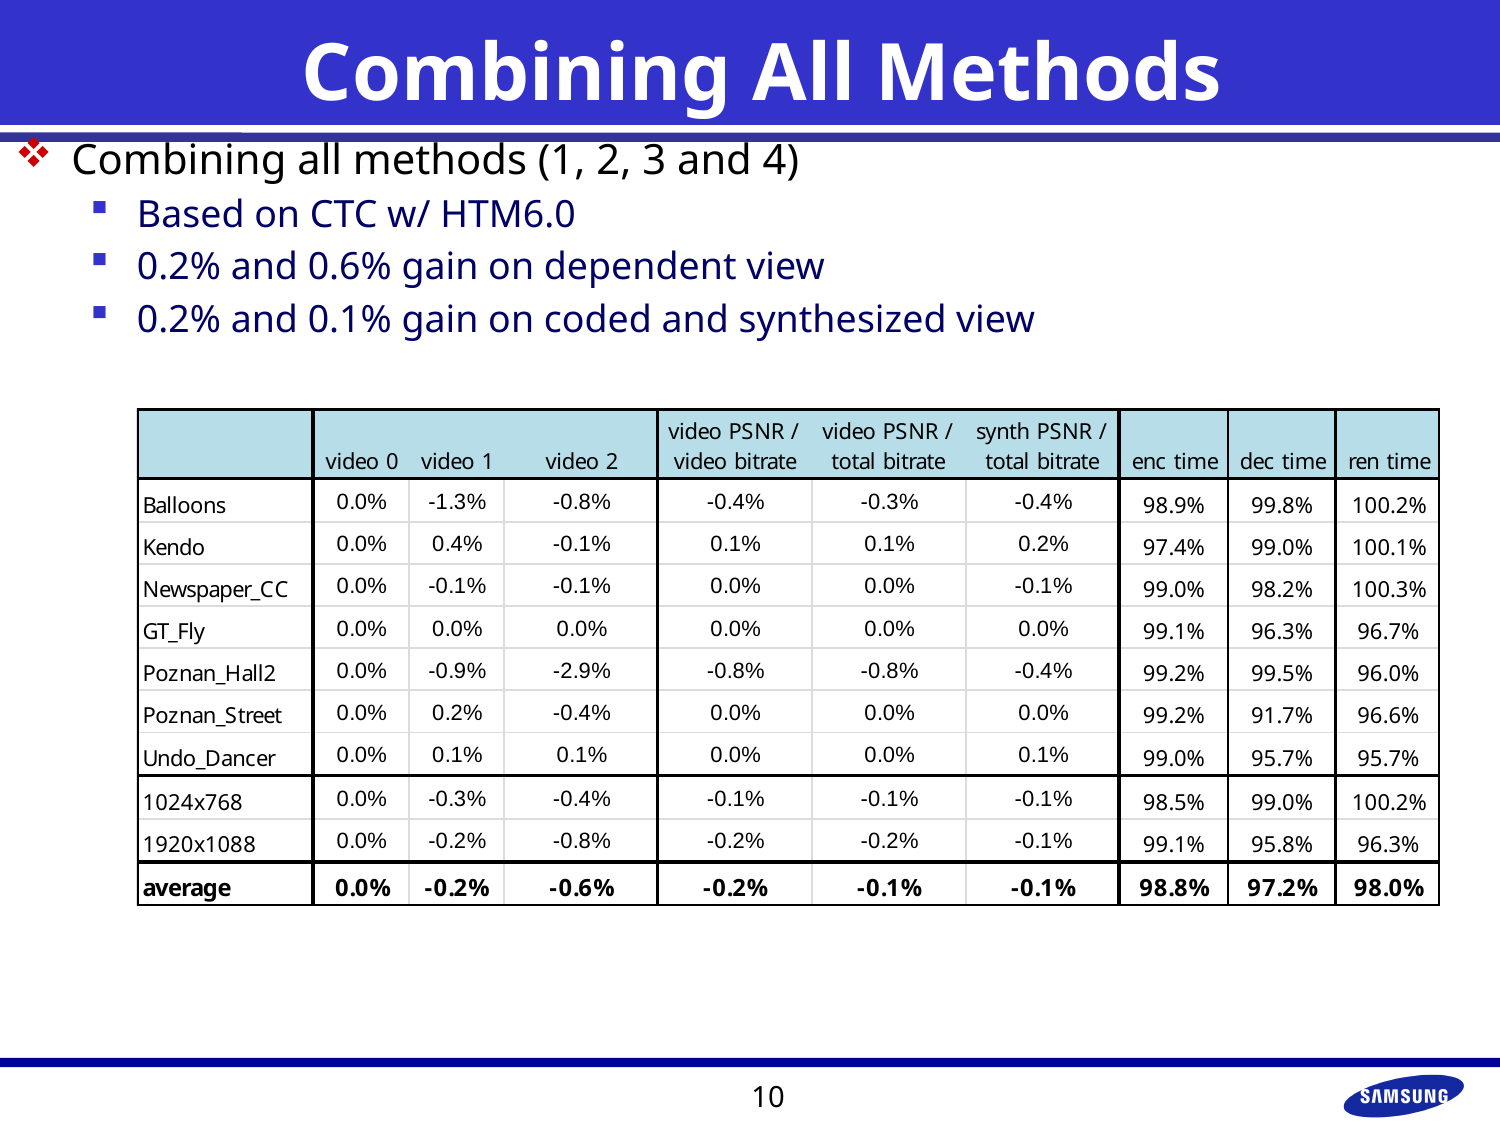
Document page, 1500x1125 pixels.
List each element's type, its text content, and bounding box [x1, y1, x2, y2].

slide_number 10 [662, 1070, 801, 1121]
picture [136, 408, 1442, 908]
picture [1341, 1072, 1466, 1121]
list Combining all methods (1, 2, 3 and 4) Based on CTC w/ HTM6.0 0.2% and 0.6% gain on dependent view 0.2% and 0.1% gain on coded and synthesized view [0, 125, 1500, 1038]
title Combining All Methods [87, 12, 1438, 125]
